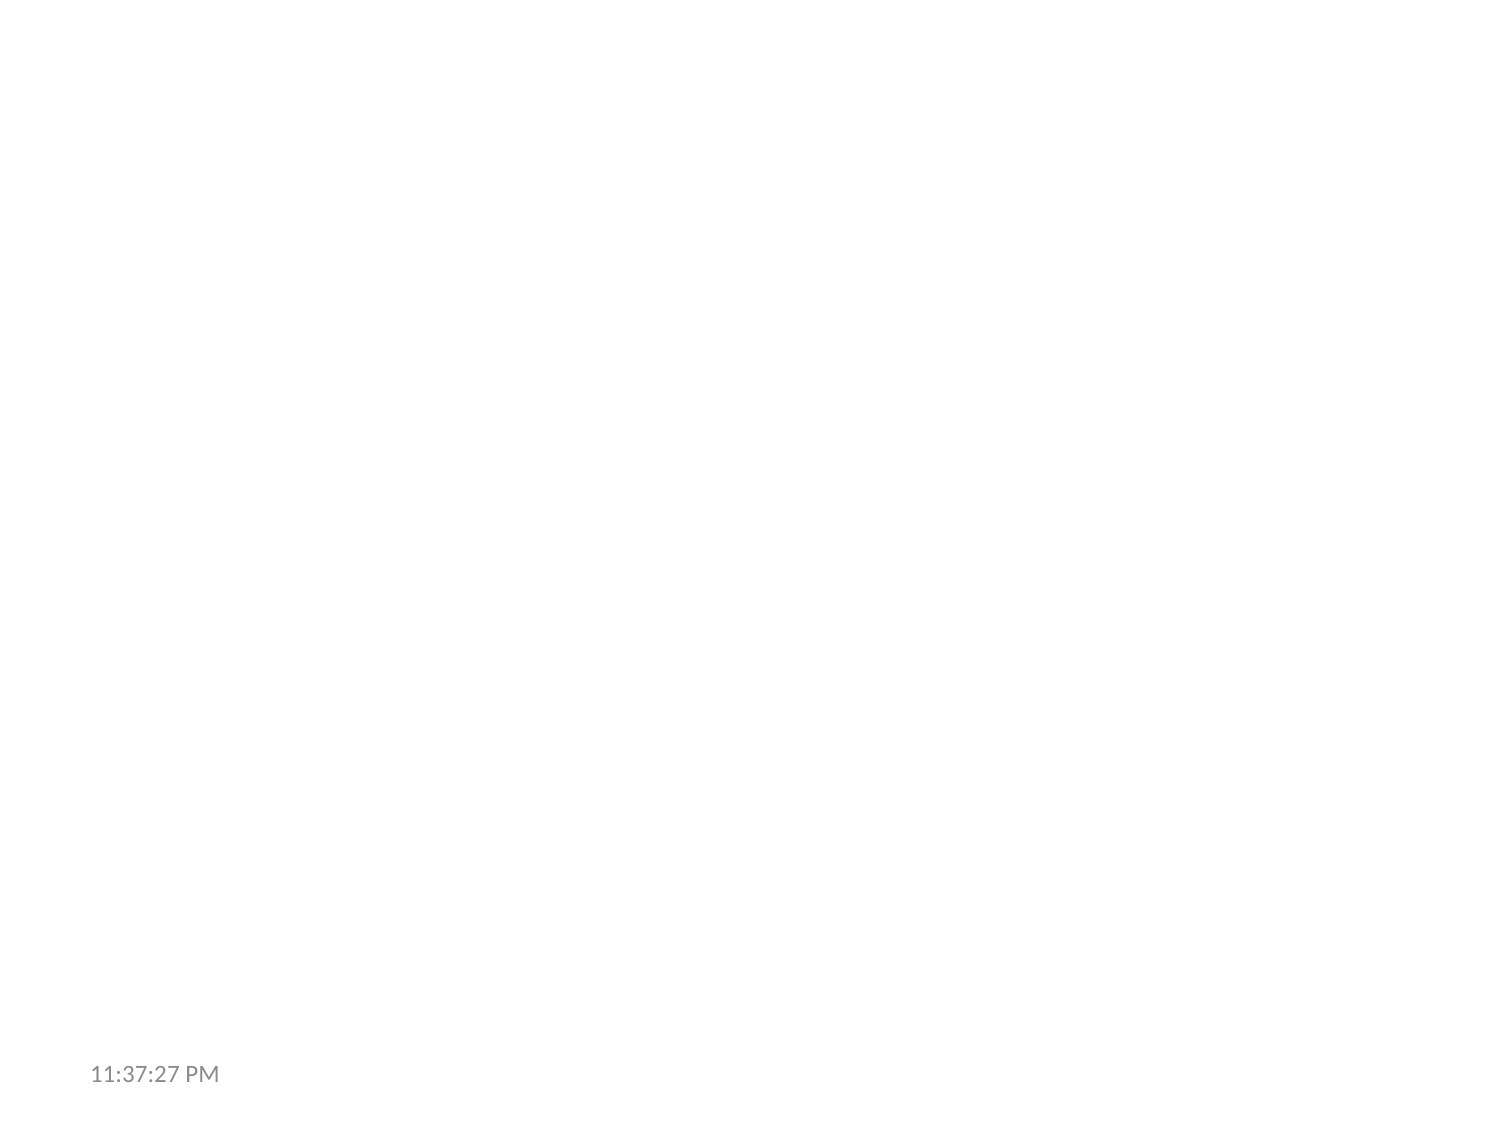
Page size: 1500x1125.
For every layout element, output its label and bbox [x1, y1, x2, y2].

slide_number [75, 1042, 425, 1103]
